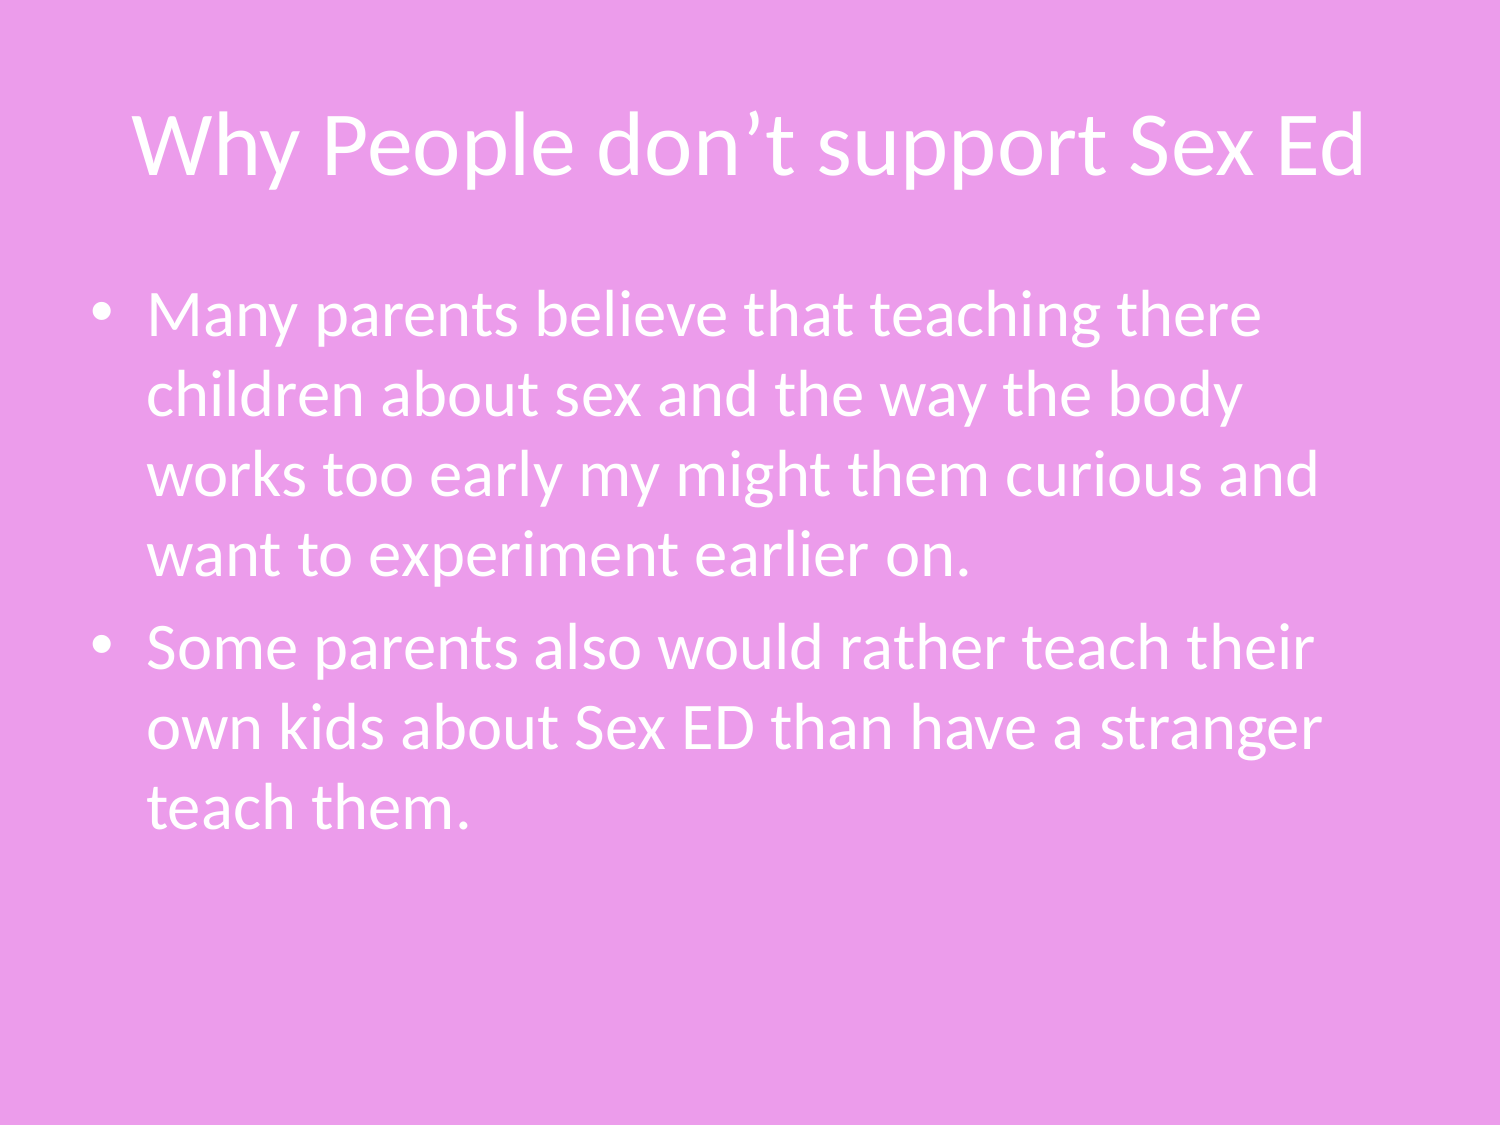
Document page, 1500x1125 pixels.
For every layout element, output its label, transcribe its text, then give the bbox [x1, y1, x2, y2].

list Many parents believe that teaching there children about sex and the way the body works too early my might them curious and want to experiment earlier on. Some parents also would rather teach their own kids about Sex ED than have a stranger teach them. [75, 262, 1425, 1005]
title Why People don’t support Sex Ed [75, 45, 1425, 233]
